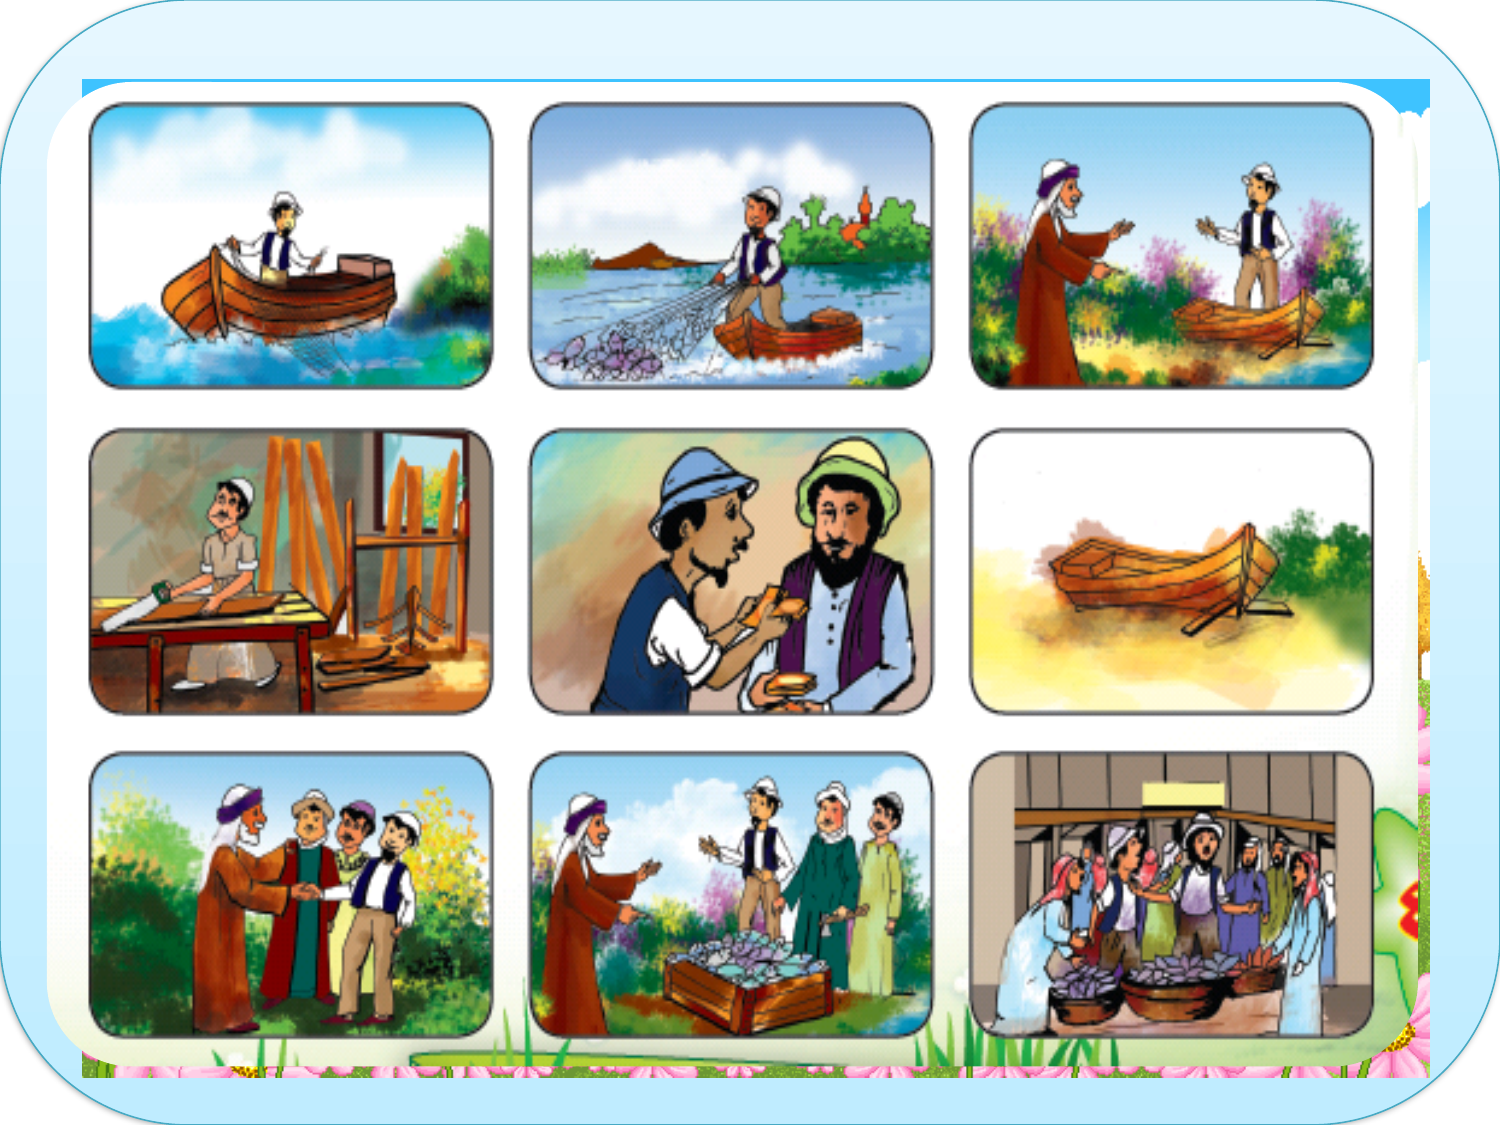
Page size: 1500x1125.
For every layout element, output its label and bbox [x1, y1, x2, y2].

picture [46, 79, 1430, 1079]
text_box [0, 0, 1500, 1125]
